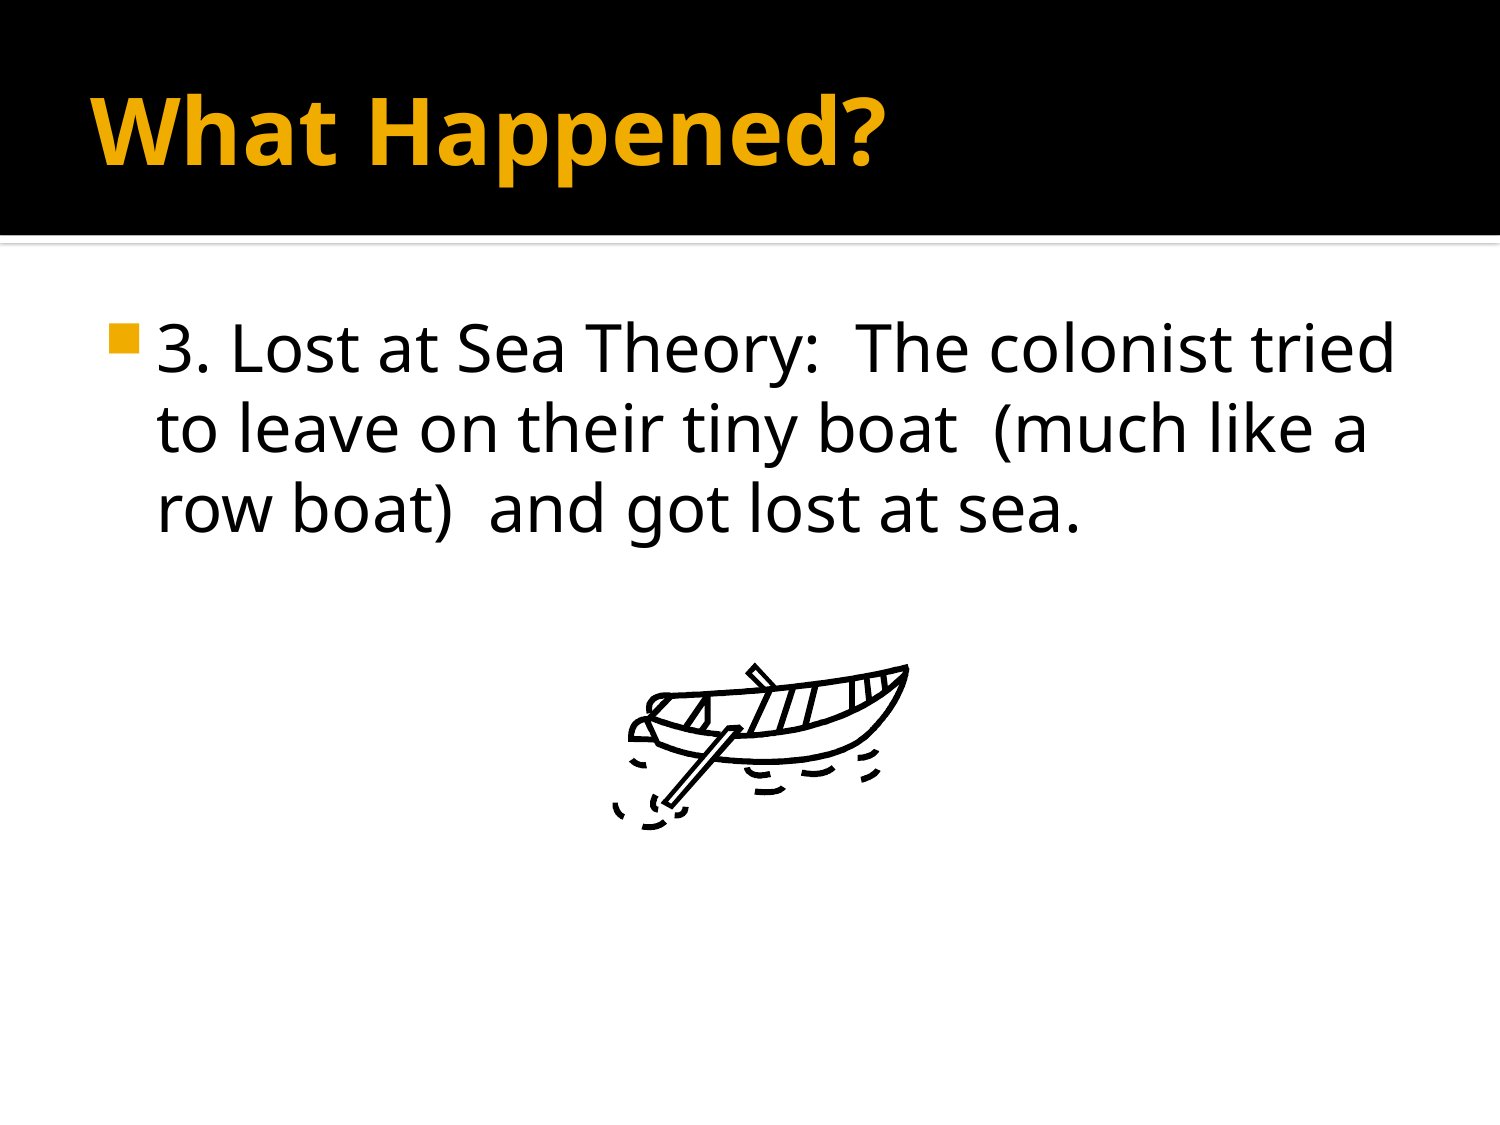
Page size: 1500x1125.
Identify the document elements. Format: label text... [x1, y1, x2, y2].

title What Happened? [75, 25, 1425, 231]
list 3. Lost at Sea Theory: The colonist tried to leave on their tiny boat (much like a row boat) and got lost at sea. [75, 291, 1425, 1050]
picture [612, 662, 910, 831]
